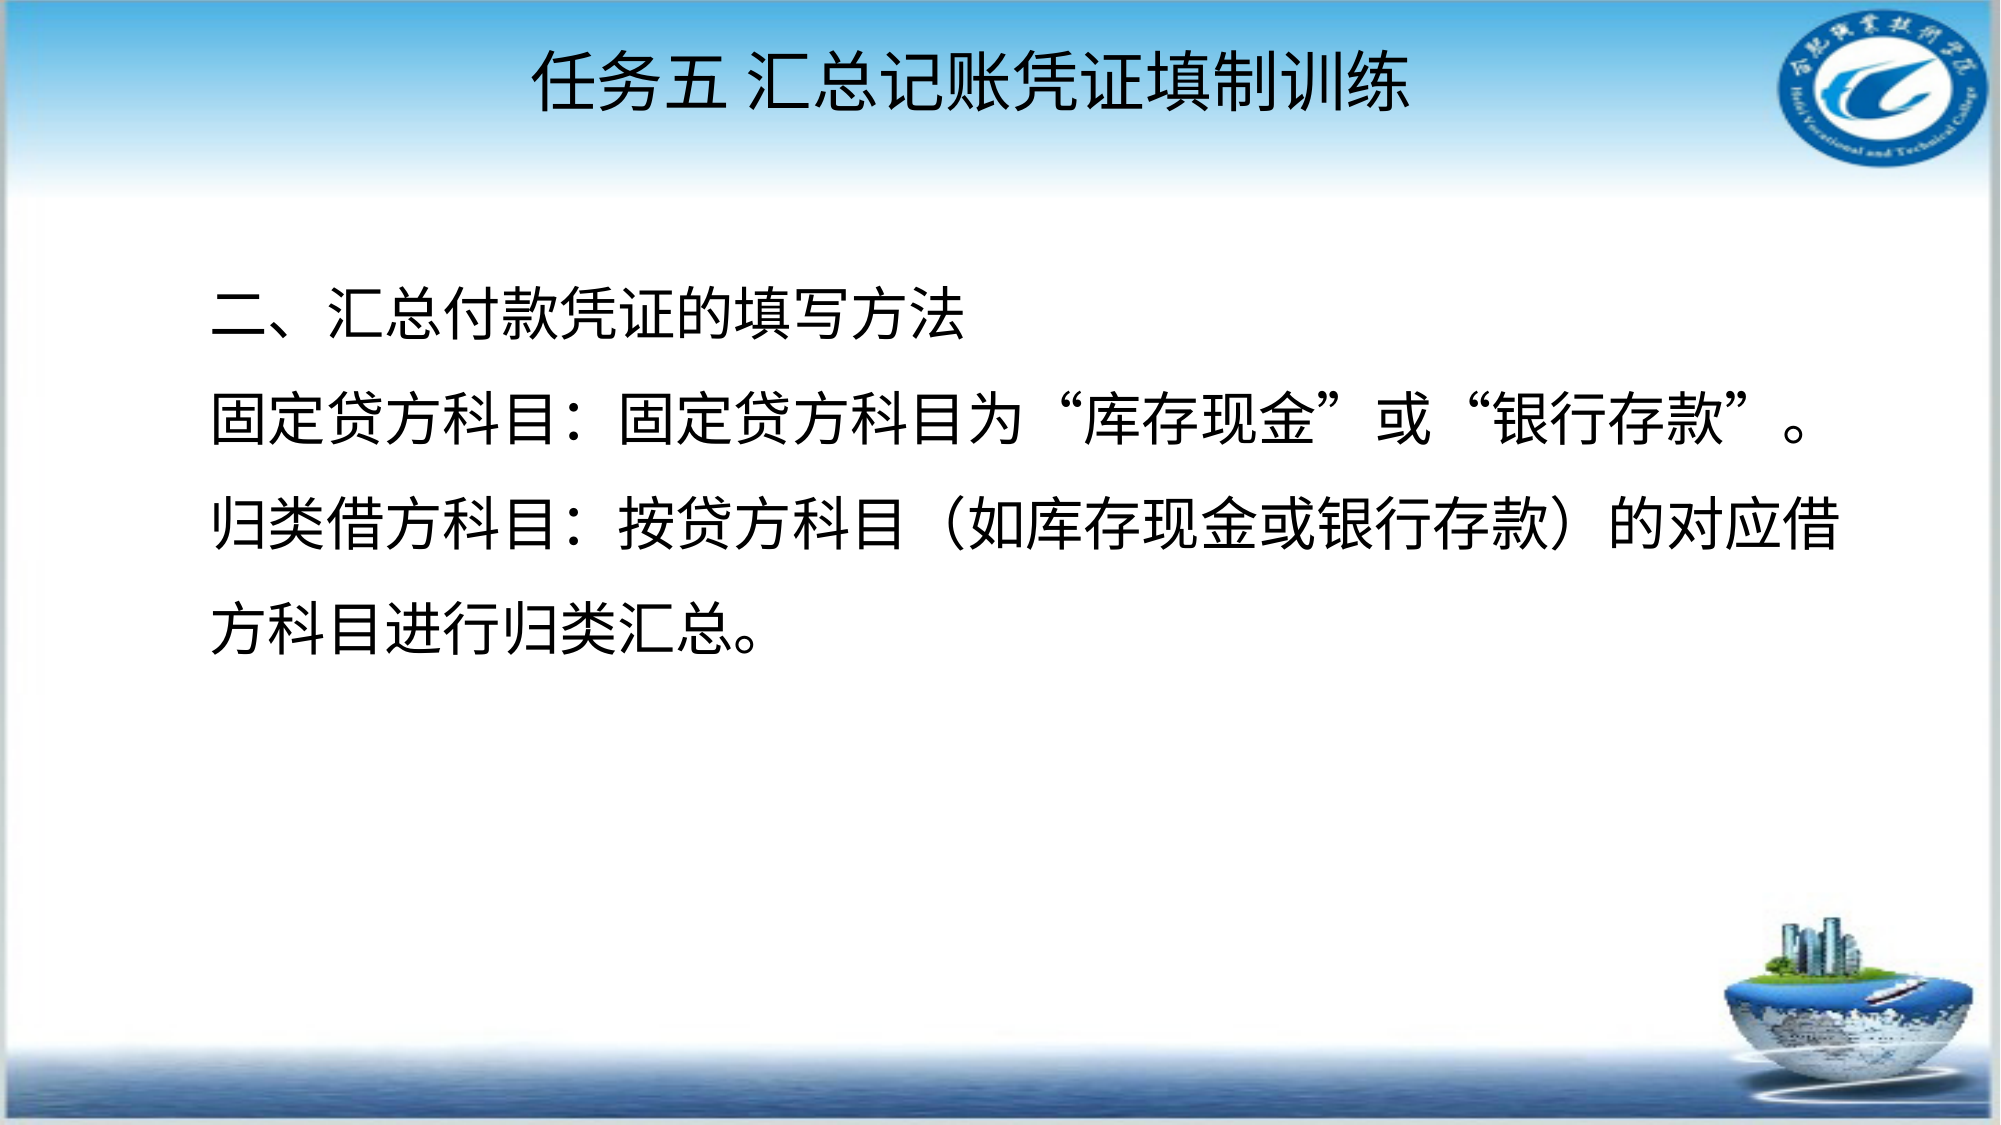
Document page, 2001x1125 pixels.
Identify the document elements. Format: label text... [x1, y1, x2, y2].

picture [0, 0, 2001, 1125]
title 任务五 汇总记账凭证填制训练 [296, 59, 1647, 180]
list 二、汇总付款凭证的填写方法 固定贷方科目：固定贷方科目为“库存现金”或“银行存款”。 归类借方科目：按贷方科目（如库存现金或银行存款）的对应借方科目进行归类汇总。 [194, 234, 1869, 943]
